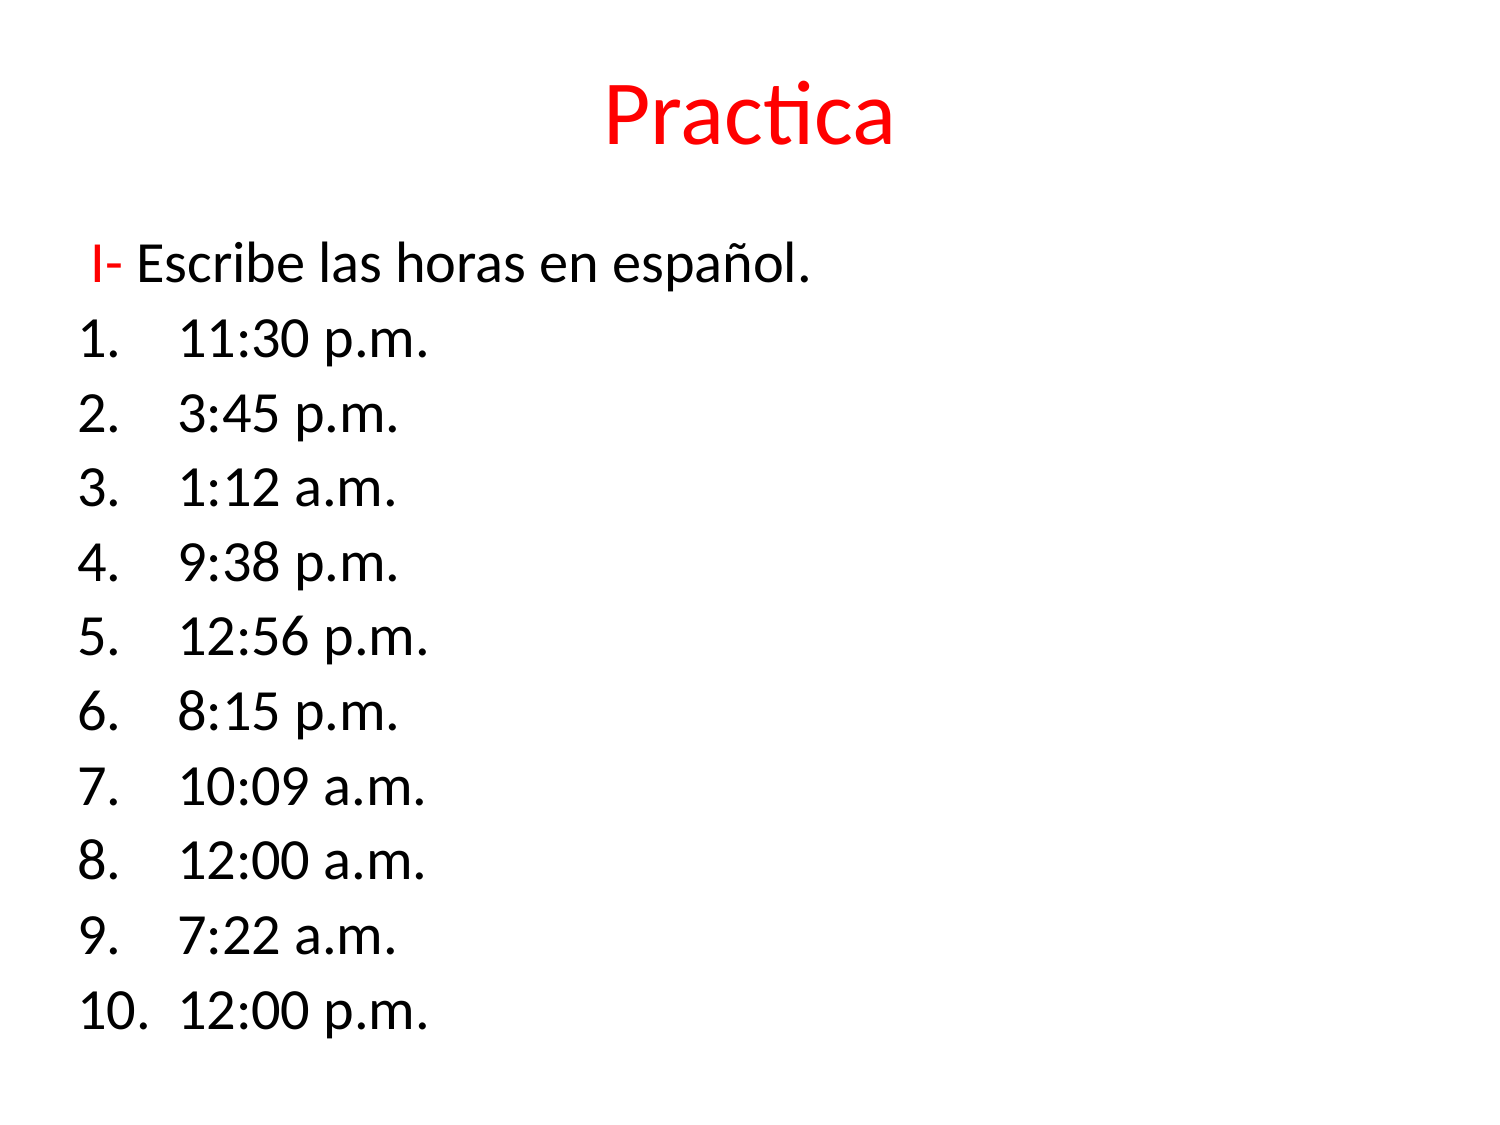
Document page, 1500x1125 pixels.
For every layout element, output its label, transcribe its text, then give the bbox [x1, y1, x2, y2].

text_box I- Escribe las horas en español. 11:30 p.m. 3:45 p.m. 1:12 a.m. 9:38 p.m. 12:56 p.m. 8:15 p.m. 10:09 a.m. 12:00 a.m. 7:22 a.m. 12:00 p.m. [62, 224, 1475, 1100]
text_box Practica [74, 45, 1425, 224]
